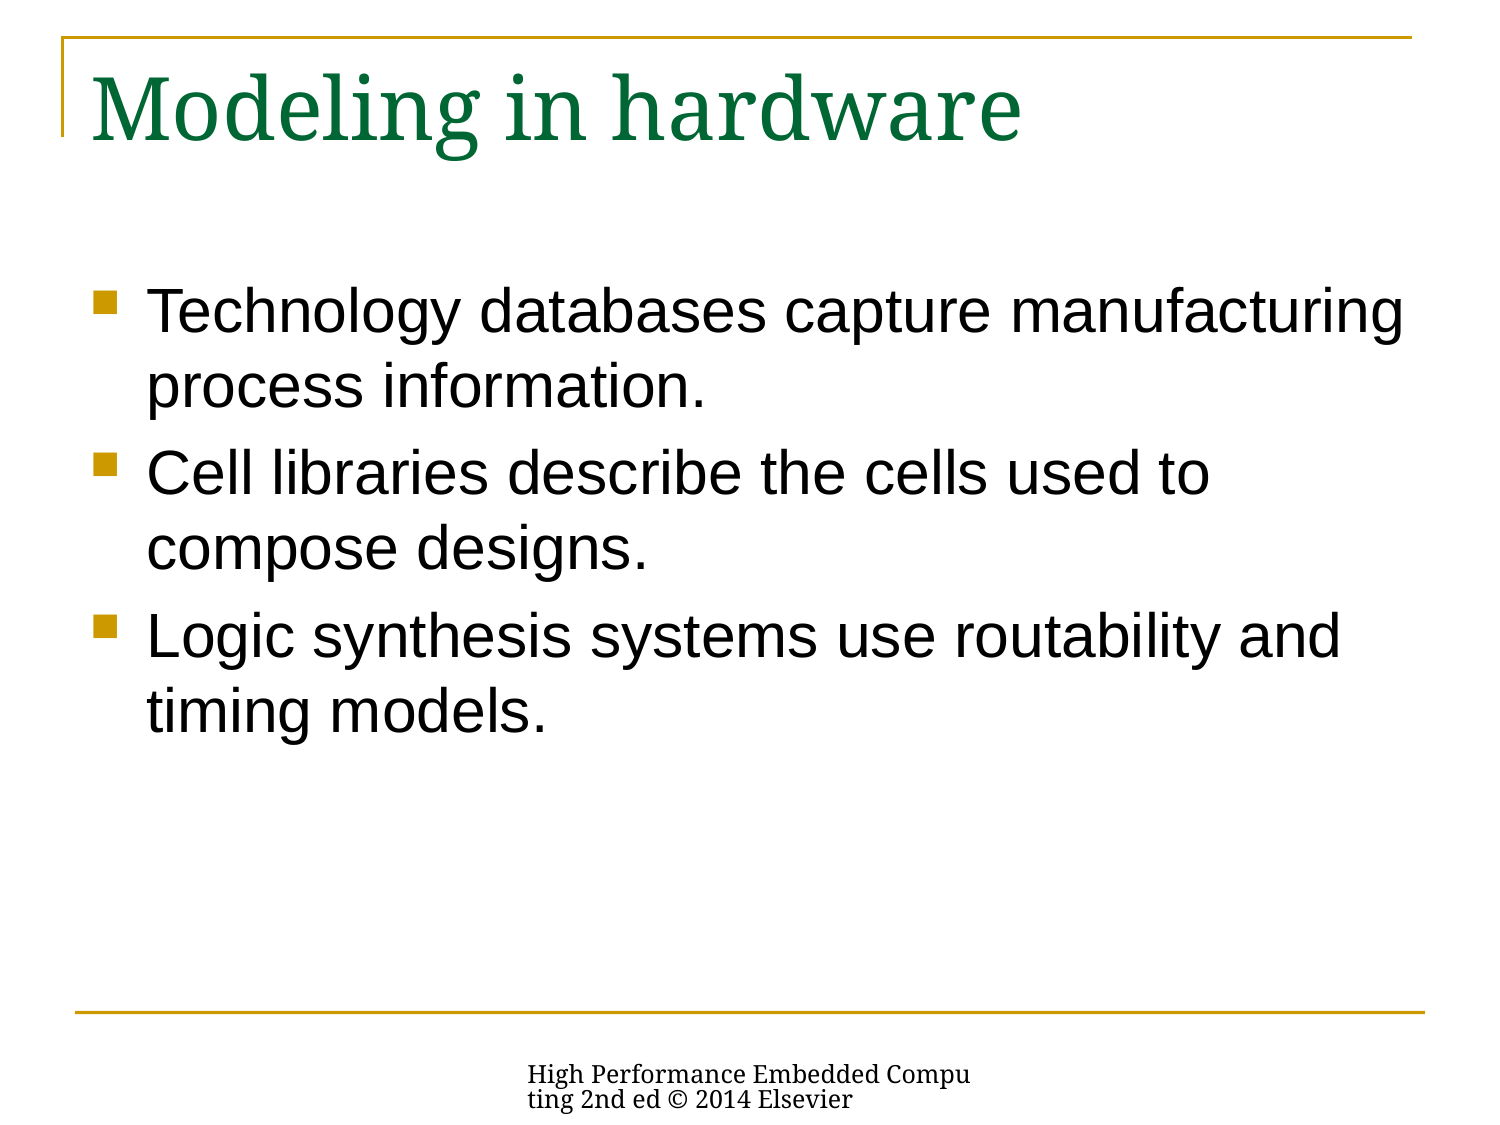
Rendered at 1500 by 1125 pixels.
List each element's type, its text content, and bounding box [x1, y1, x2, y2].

footer High Performance Embedded Computing 2nd ed © 2014 Elsevier [512, 1025, 988, 1100]
list Technology databases capture manufacturing process information. Cell libraries describe the cells used to compose designs. Logic synthesis systems use routability and timing models. [75, 262, 1425, 1006]
title Modeling in hardware [75, 45, 1425, 233]
